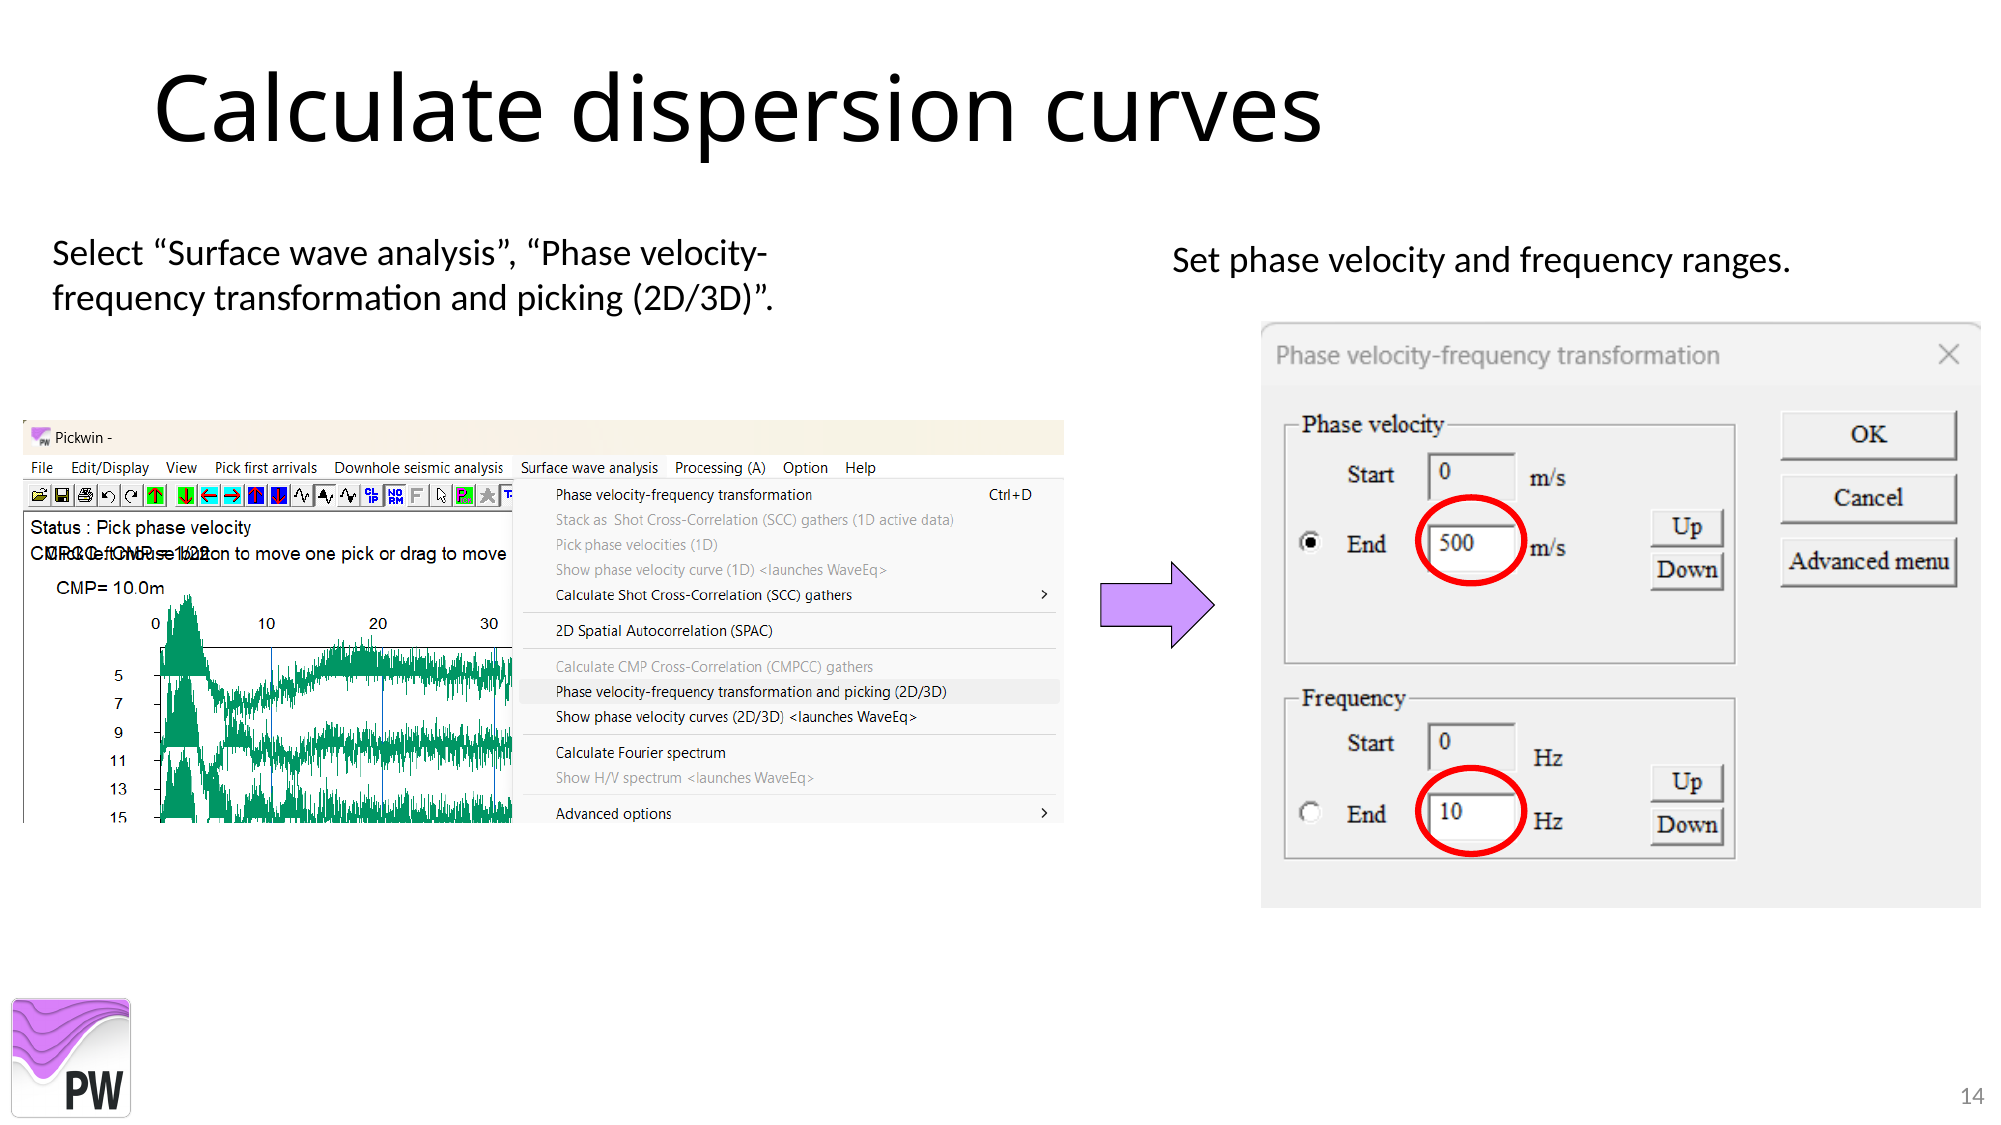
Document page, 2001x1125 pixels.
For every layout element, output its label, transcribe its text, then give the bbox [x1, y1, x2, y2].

picture [9, 996, 132, 1119]
text_box Set phase velocity and frequency ranges. [1157, 227, 1876, 288]
picture [23, 420, 1064, 823]
title Calculate dispersion curves [137, 3, 1863, 221]
text_box Select “Surface wave analysis”, “Phase velocity-frequency transformation and picking (2D/3D)”. [37, 220, 871, 326]
picture [1261, 321, 1981, 908]
slide_number 14 [1550, 1065, 2000, 1125]
text_box [1100, 561, 1216, 649]
